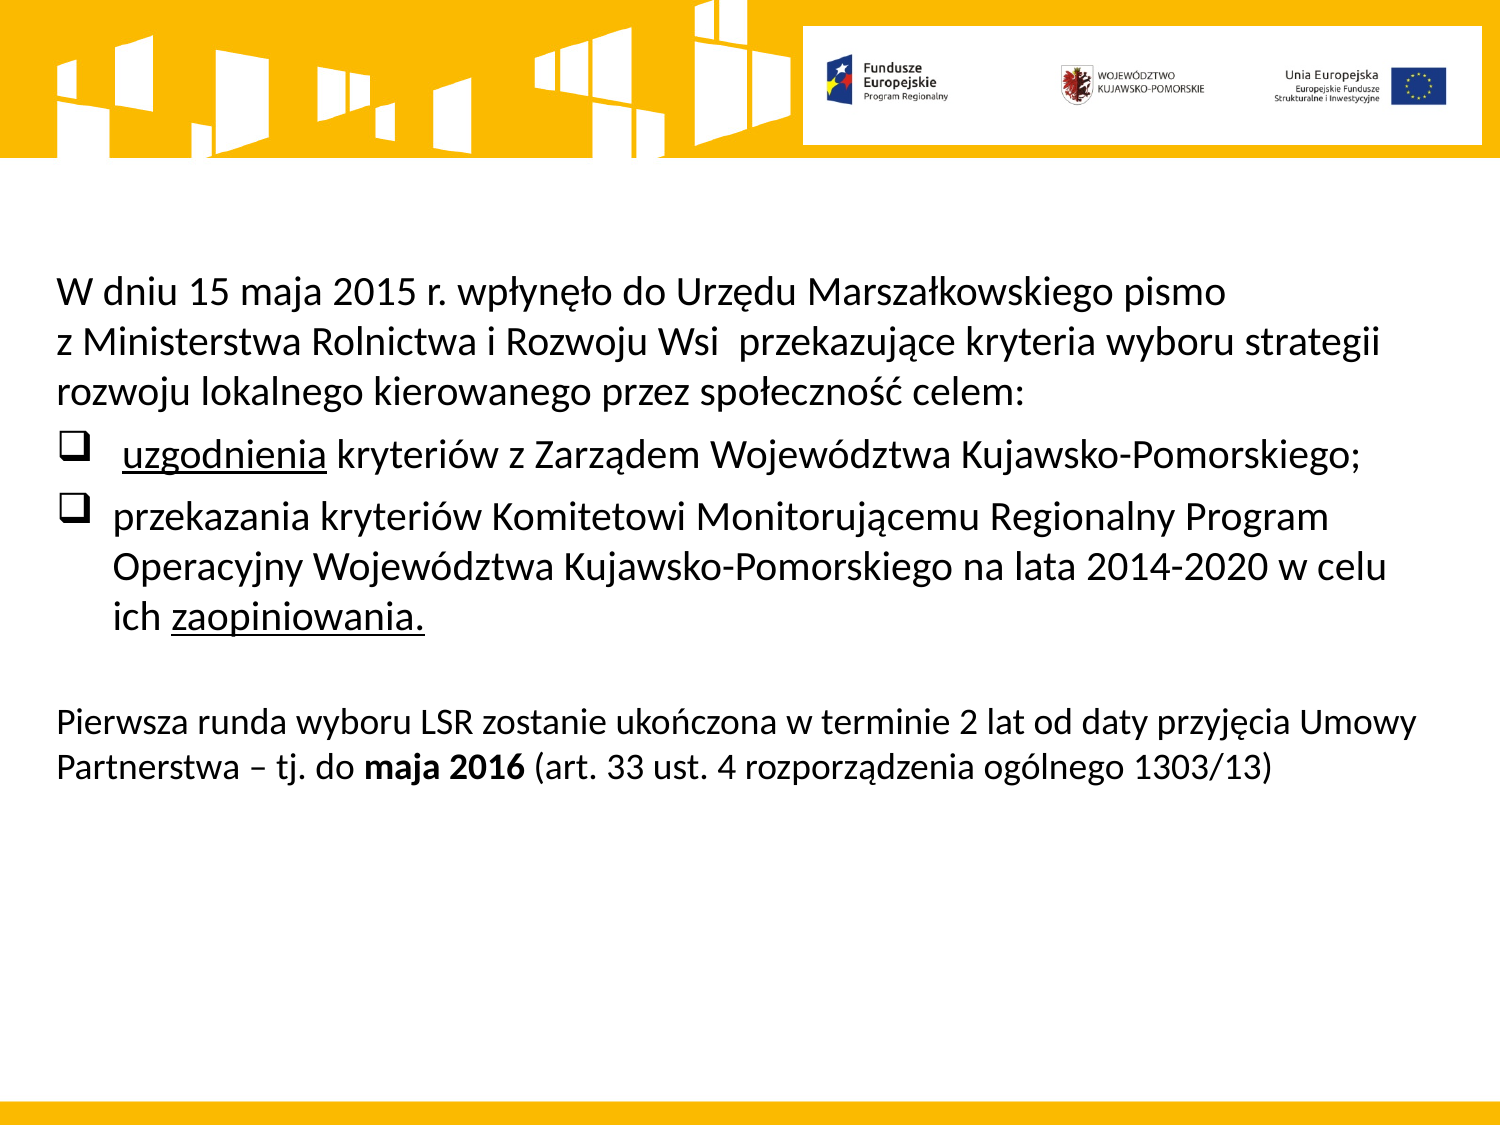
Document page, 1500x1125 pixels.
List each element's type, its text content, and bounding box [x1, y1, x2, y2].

picture [0, 0, 1500, 1125]
text_box W dniu 15 maja 2015 r. wpłynęło do Urzędu Marszałkowskiego pismo z Ministerstwa Rolnictwa i Rozwoju Wsi przekazujące kryteria wyboru strategii rozwoju lokalnego kierowanego przez społeczność celem: uzgodnienia kryteriów z Zarządem Województwa Kujawsko-Pomorskiego; przekazania kryteriów Komitetowi Monitorującemu Regionalny Program Operacyjny Województwa Kujawsko-Pomorskiego na lata 2014-2020 w celu ich zaopiniowania. Pierwsza runda wyboru LSR zostanie ukończona w terminie 2 lat od daty przyjęcia Umowy Partnerstwa – tj. do maja 2016 (art. 33 ust. 4 rozporządzenia ogólnego 1303/13) [41, 256, 1449, 794]
